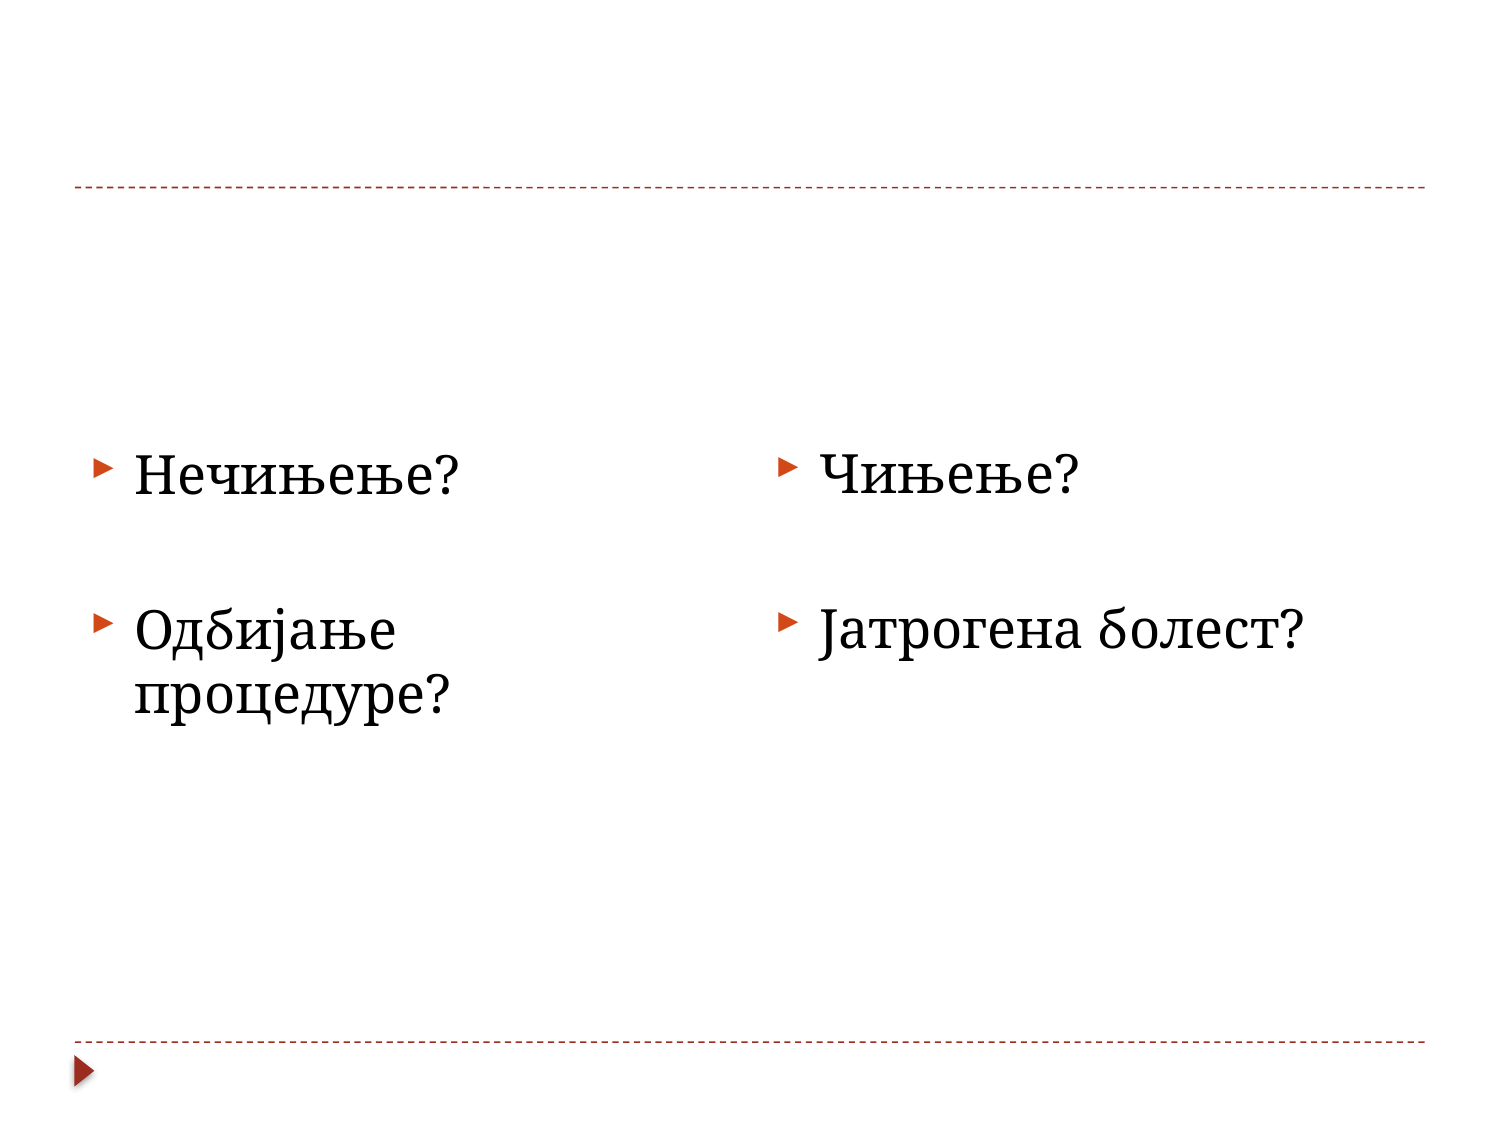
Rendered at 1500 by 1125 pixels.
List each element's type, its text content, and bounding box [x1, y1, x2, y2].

list Нечињење? Одбијање процедуре? [74, 199, 739, 1011]
list Чињење? Јатрогена болест? [759, 199, 1424, 1010]
